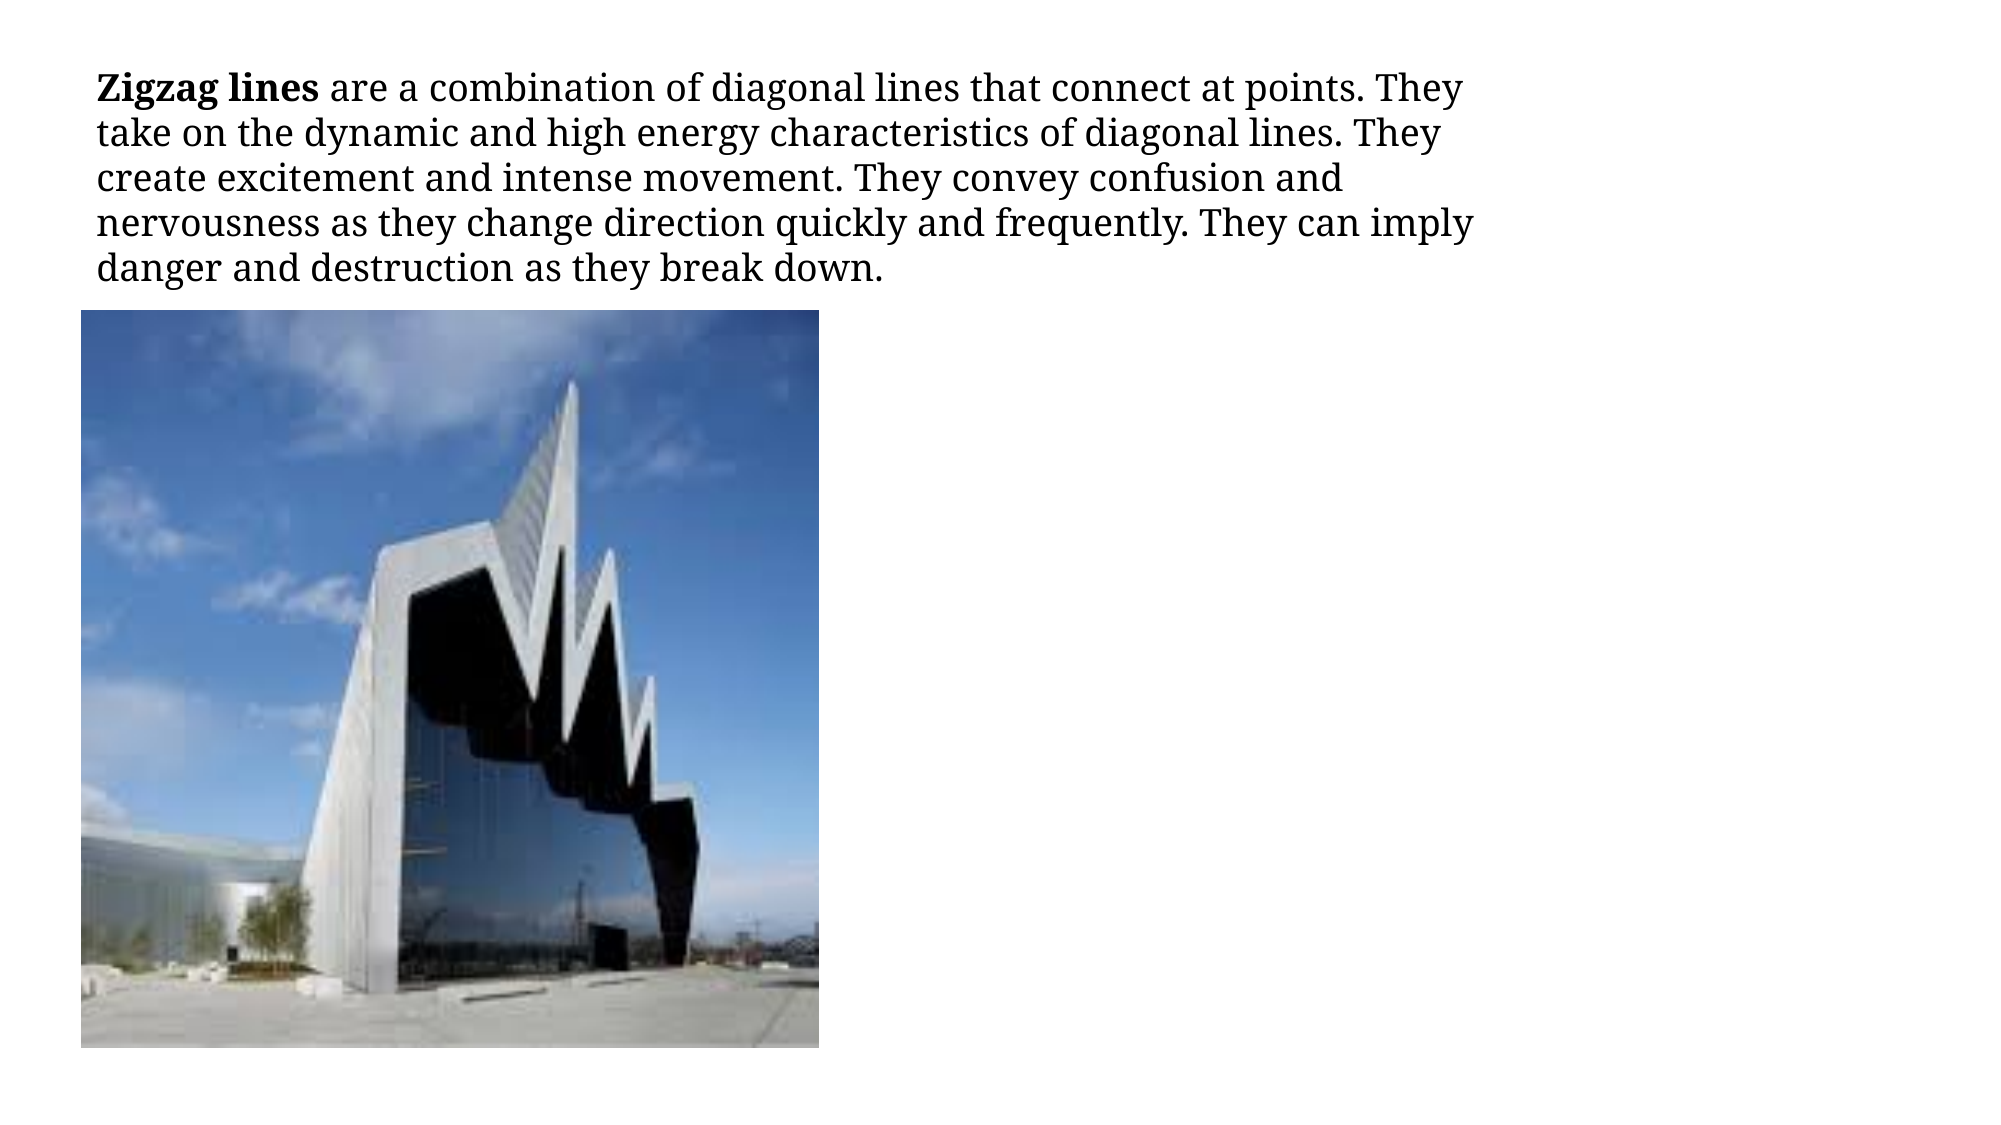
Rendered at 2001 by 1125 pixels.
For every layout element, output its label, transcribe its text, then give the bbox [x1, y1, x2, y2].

picture [81, 310, 819, 1048]
text_box Zigzag lines are a combination of diagonal lines that connect at points. They take on the dynamic and high energy characteristics of diagonal lines. They create excitement and intense movement. They convey confusion and nervousness as they change direction quickly and frequently. They can imply danger and destruction as they break down. [81, 56, 1500, 297]
